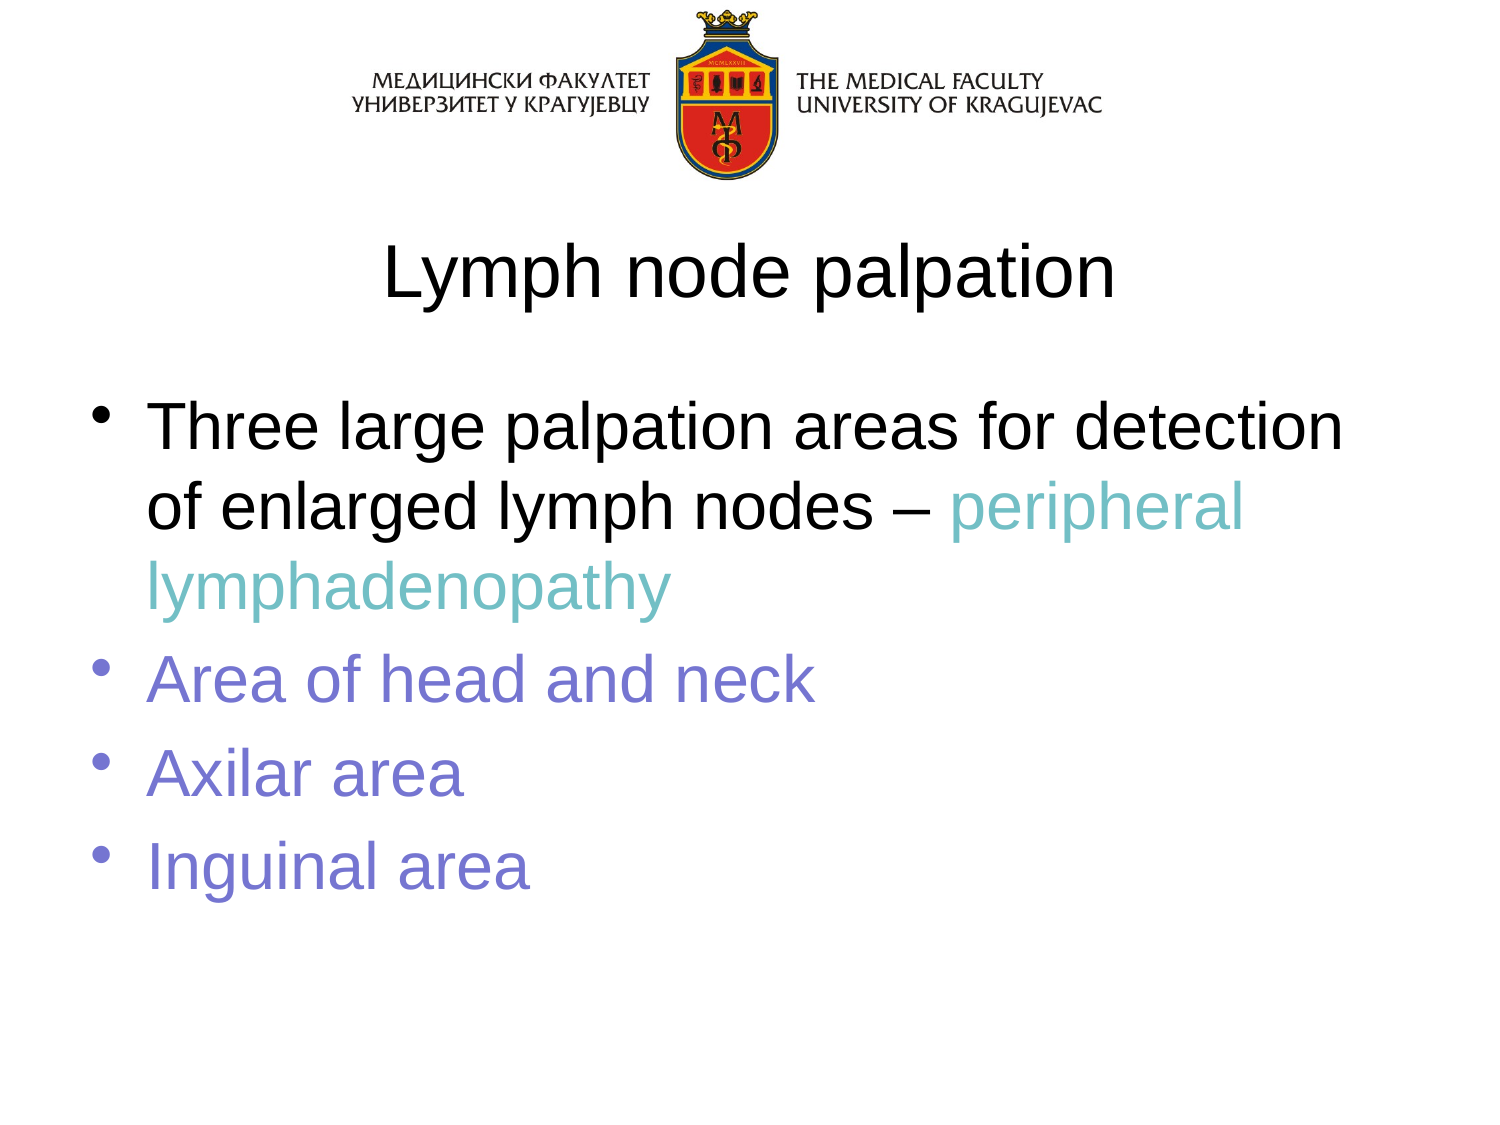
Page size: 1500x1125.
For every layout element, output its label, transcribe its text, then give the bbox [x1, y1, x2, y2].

list Three large palpation areas for detection of enlarged lymph nodes – peripheral lymphadenopathy Area of head and neck Axilar area Inguinal area [74, 374, 1426, 1118]
title Lymph node palpation [74, 173, 1426, 362]
picture [328, 0, 1125, 173]
